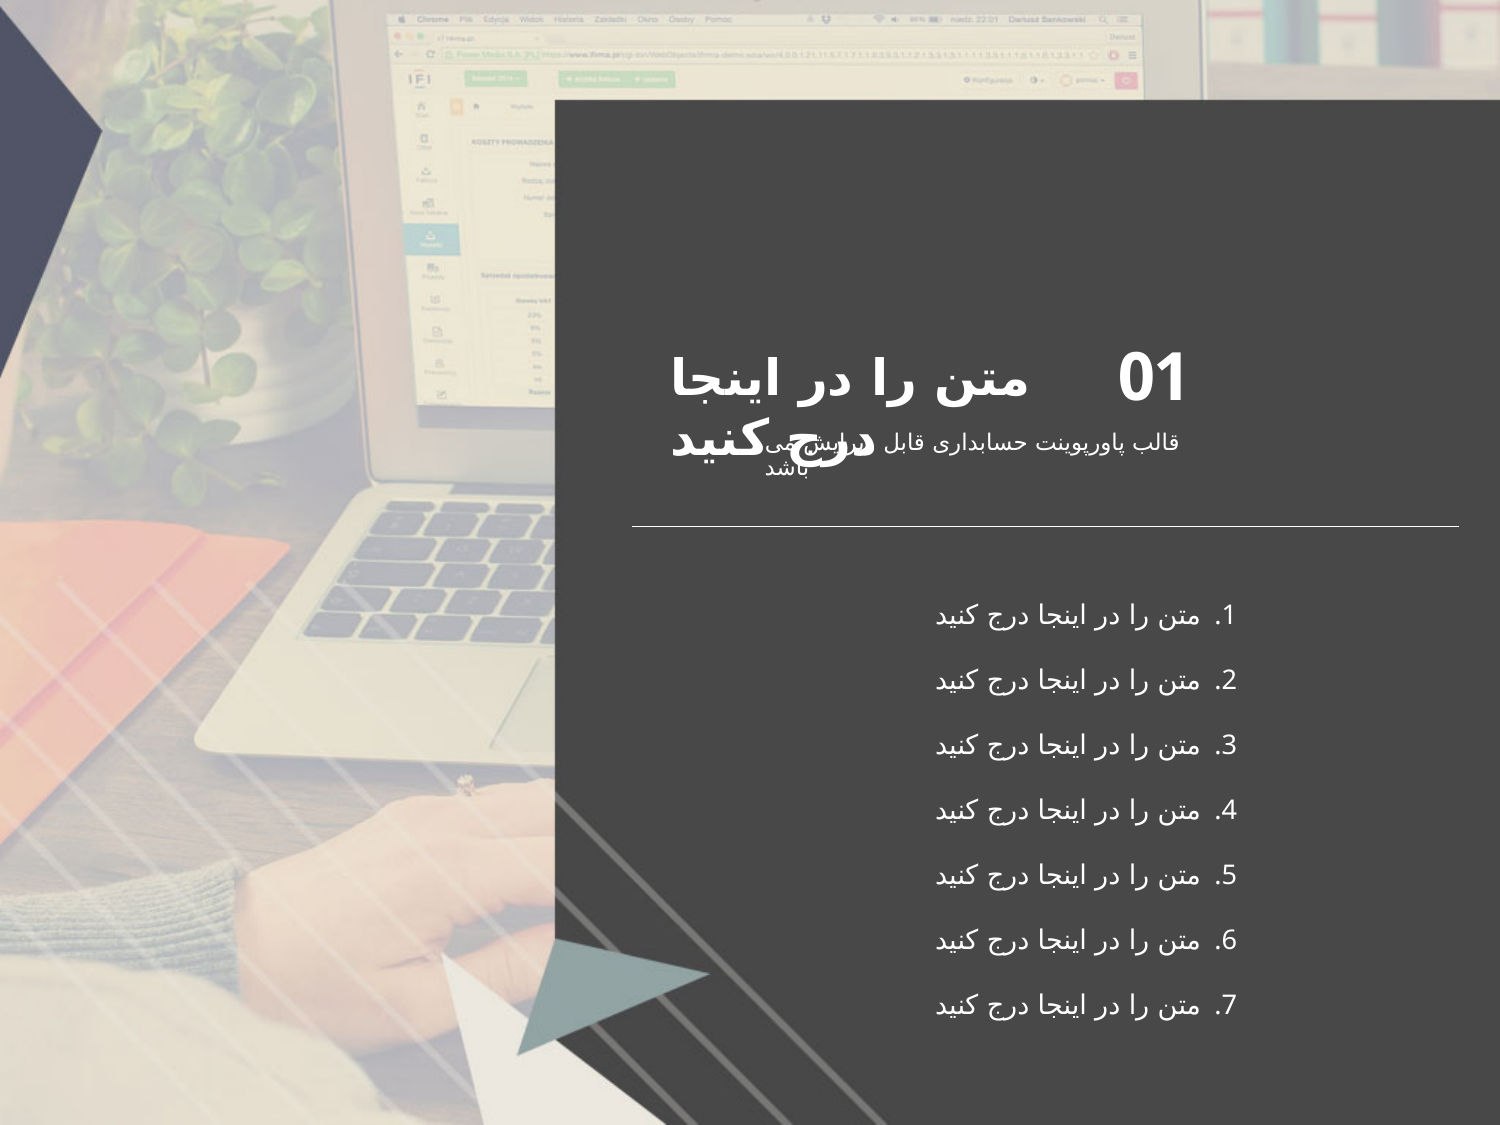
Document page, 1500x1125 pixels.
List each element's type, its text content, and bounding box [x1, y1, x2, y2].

picture [0, 0, 1500, 1125]
text_box متن را در اینجا درج کنید متن را در اینجا درج کنید متن را در اینجا درج کنید متن را در اینجا درج کنید متن را در اینجا درج کنید متن را در اینجا درج کنید متن را در اینجا درج کنید [903, 557, 1258, 1028]
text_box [655, 325, 1226, 465]
